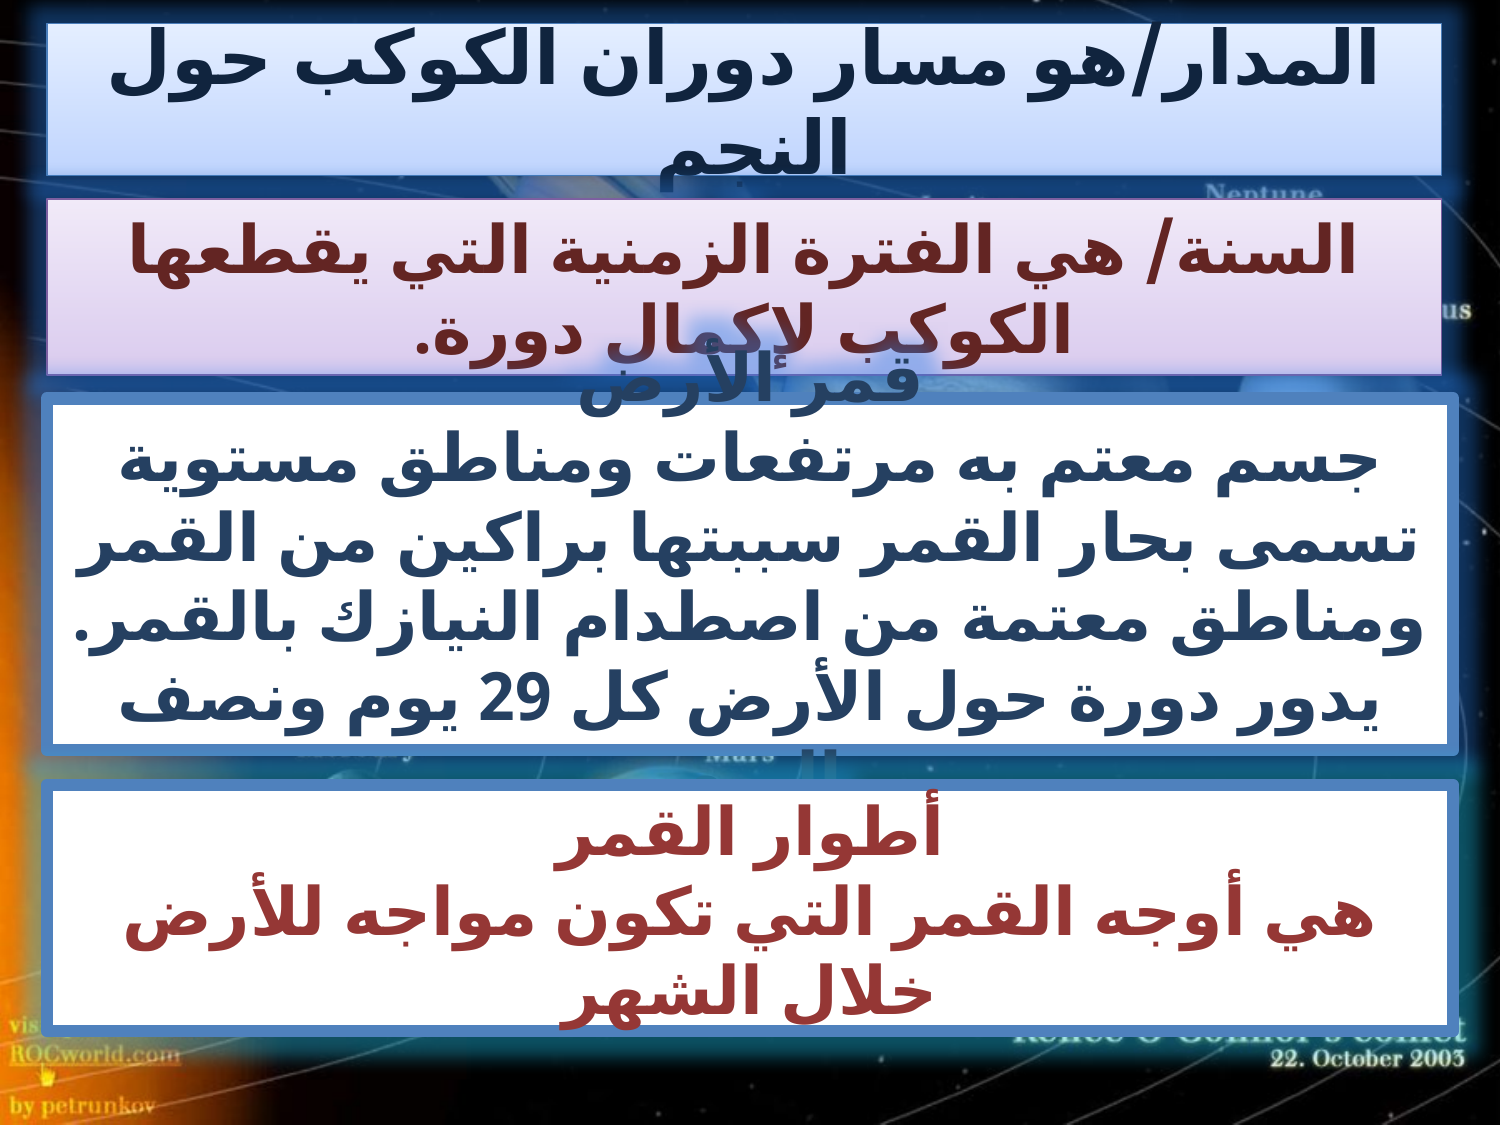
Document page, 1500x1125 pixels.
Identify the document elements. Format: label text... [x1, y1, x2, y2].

text_box السنة/ هي الفترة الزمنية التي يقطعها الكوكب لإكمال دورة. [46, 198, 1442, 366]
text_box قمر الأرض جسم معتم به مرتفعات ومناطق مستوية تسمى بحار القمر سببتها براكين من القمر ومناطق معتمة من اصطدام النيازك بالقمر. يدور دورة حول الأرض كل 29 يوم ونصف اليوم. [45, 396, 1455, 752]
text_box المدار/هو مسار دوران الكوكب حول النجم [46, 23, 1442, 168]
picture [0, 0, 1500, 1125]
text_box أطوار القمر هي أوجه القمر التي تكون مواجه للأرض خلال الشهر [45, 783, 1455, 1033]
